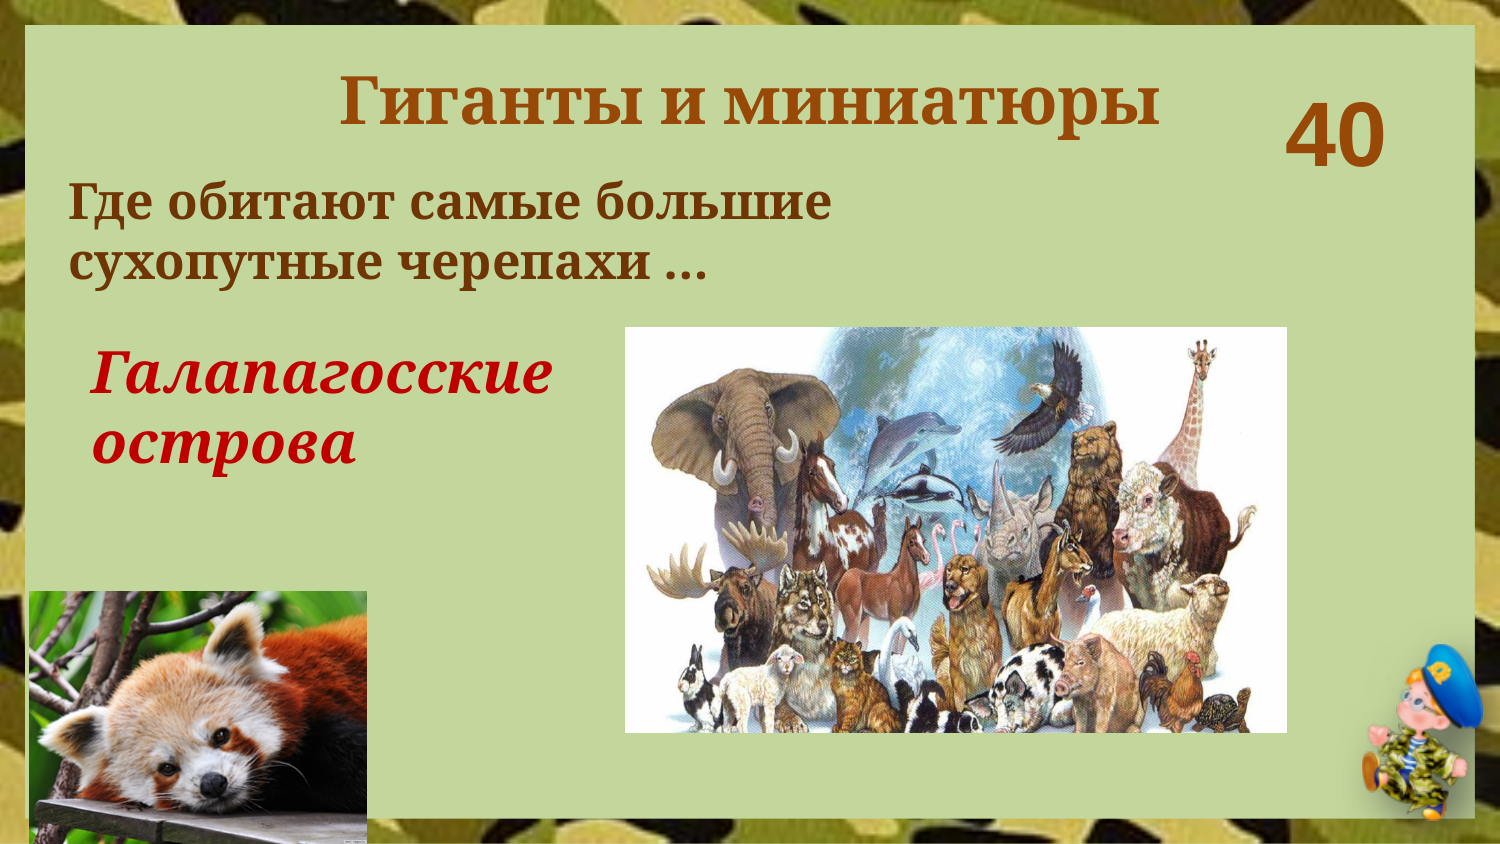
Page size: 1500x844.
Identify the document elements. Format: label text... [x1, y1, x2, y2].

text_box 40 [1266, 67, 1407, 193]
text_box Галапагосские острова [76, 327, 621, 483]
picture [0, 0, 1500, 844]
text_box Гиганты и миниатюры [301, 49, 1200, 145]
text_box Где обитают самые большие сухопутные черепахи … [53, 161, 939, 297]
